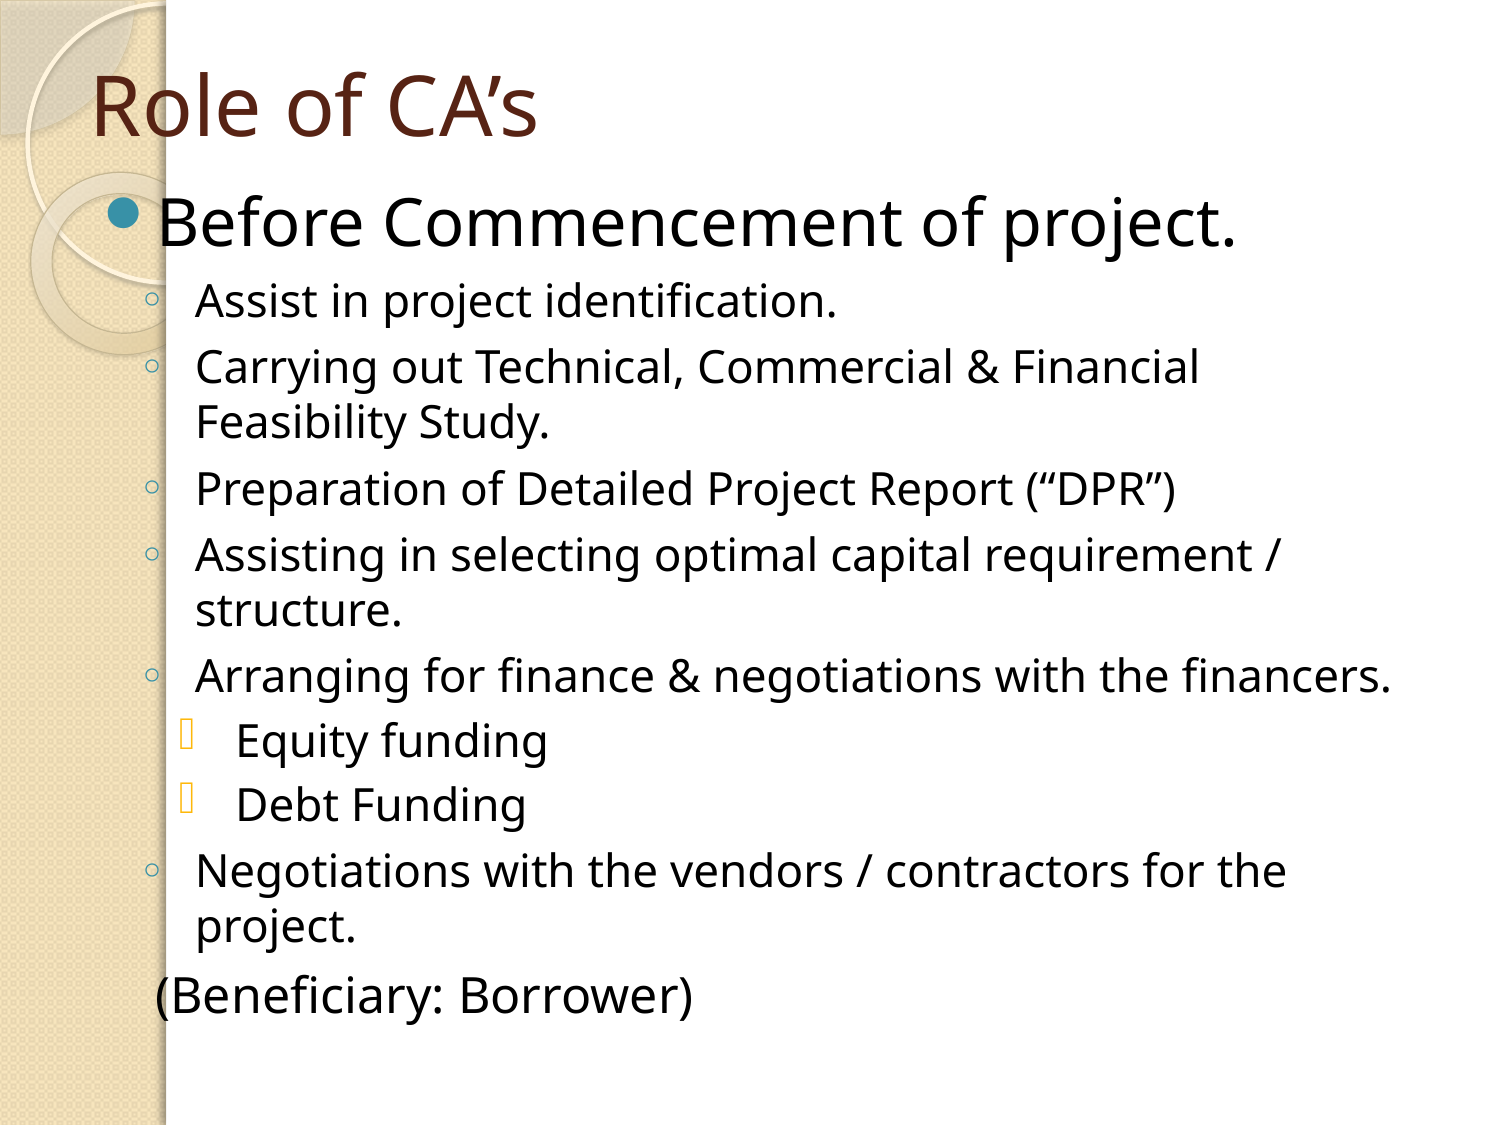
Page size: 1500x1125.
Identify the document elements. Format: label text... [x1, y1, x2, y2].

list Before Commencement of project. Assist in project identification. Carrying out Technical, Commercial & Financial Feasibility Study. Preparation of Detailed Project Report (“DPR”) Assisting in selecting optimal capital requirement / structure. Arranging for finance & negotiations with the financers. Equity funding Debt Funding Negotiations with the vendors / contractors for the project. (Beneficiary: Borrower) [75, 172, 1425, 1071]
title Role of CA’s [75, 45, 1425, 161]
